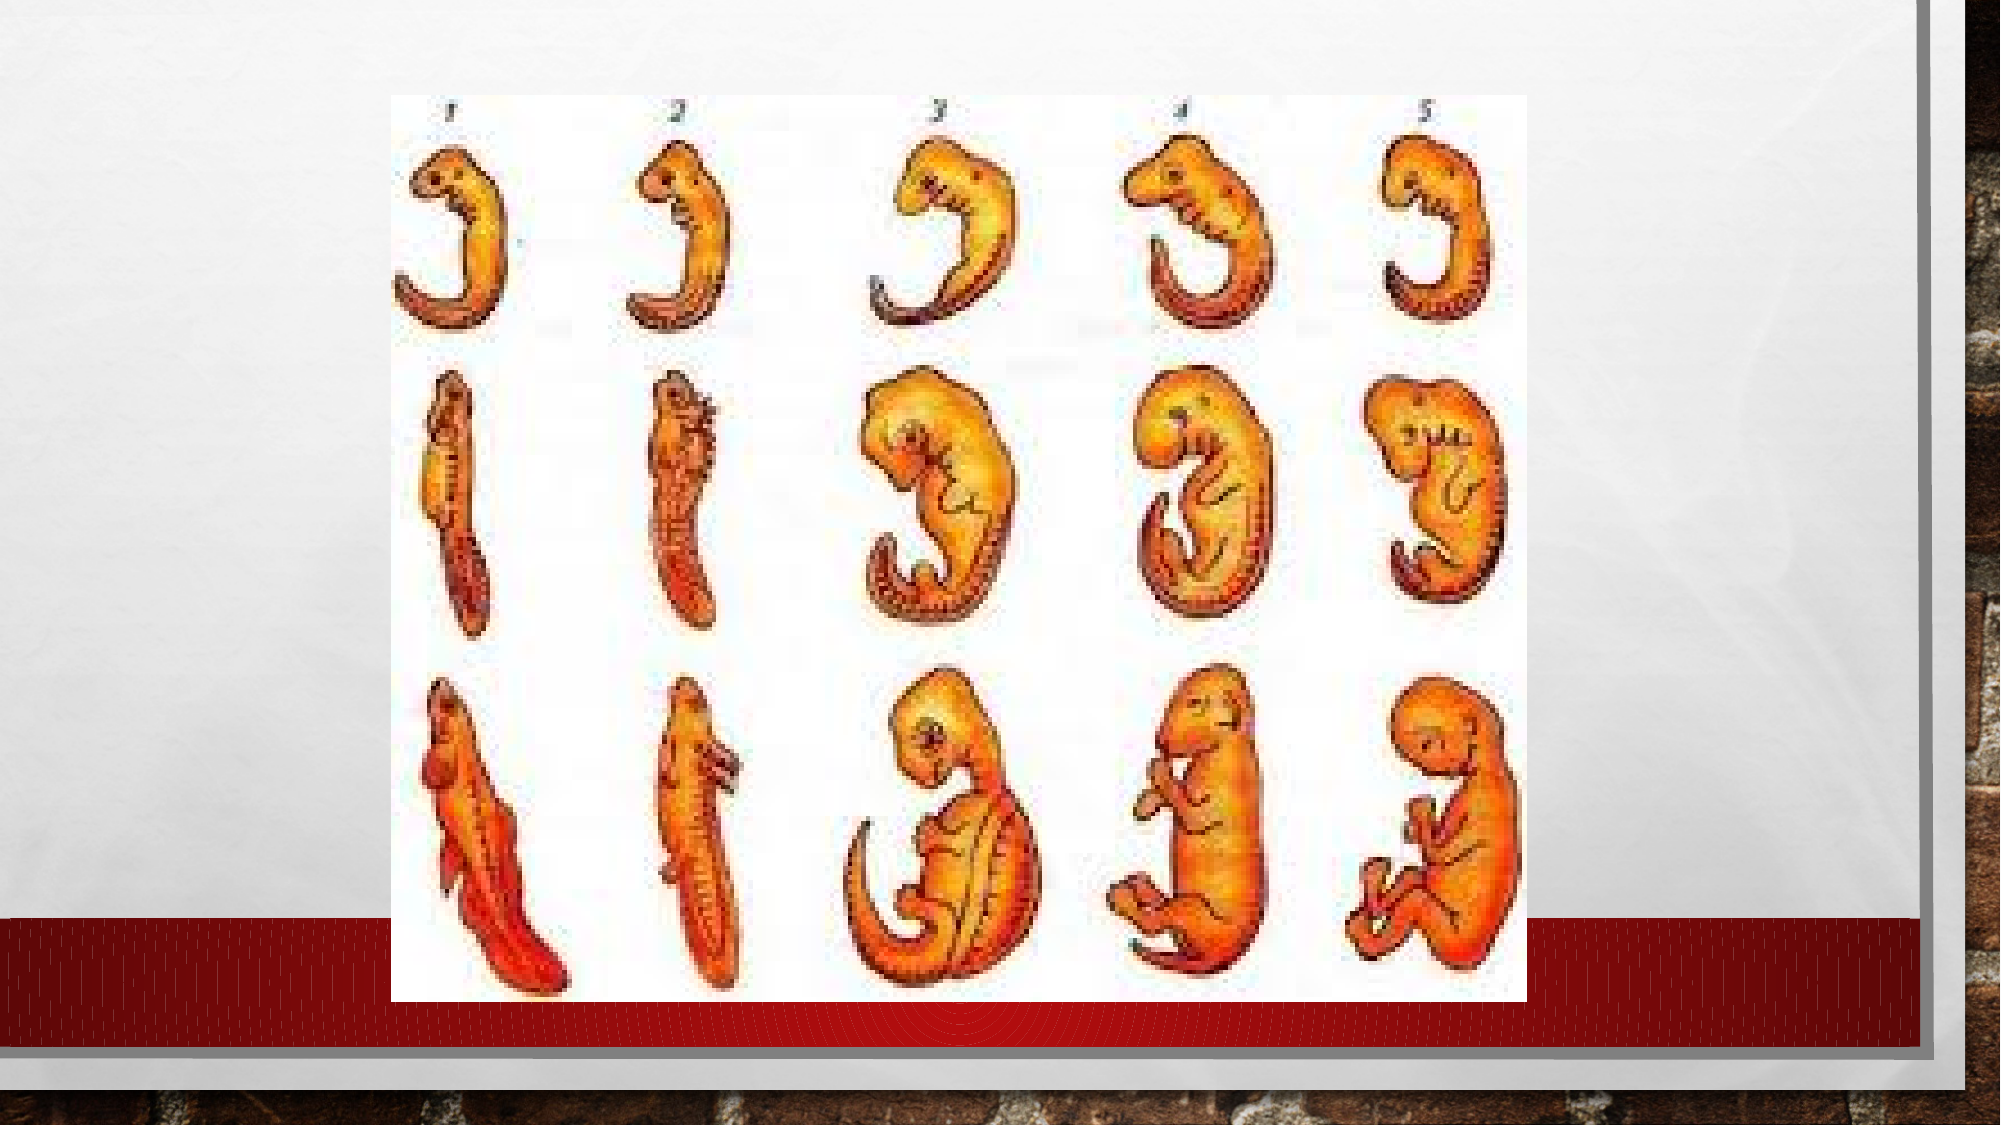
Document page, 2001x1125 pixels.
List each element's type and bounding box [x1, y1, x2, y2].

list [391, 94, 1527, 1002]
picture [0, 0, 2000, 1125]
